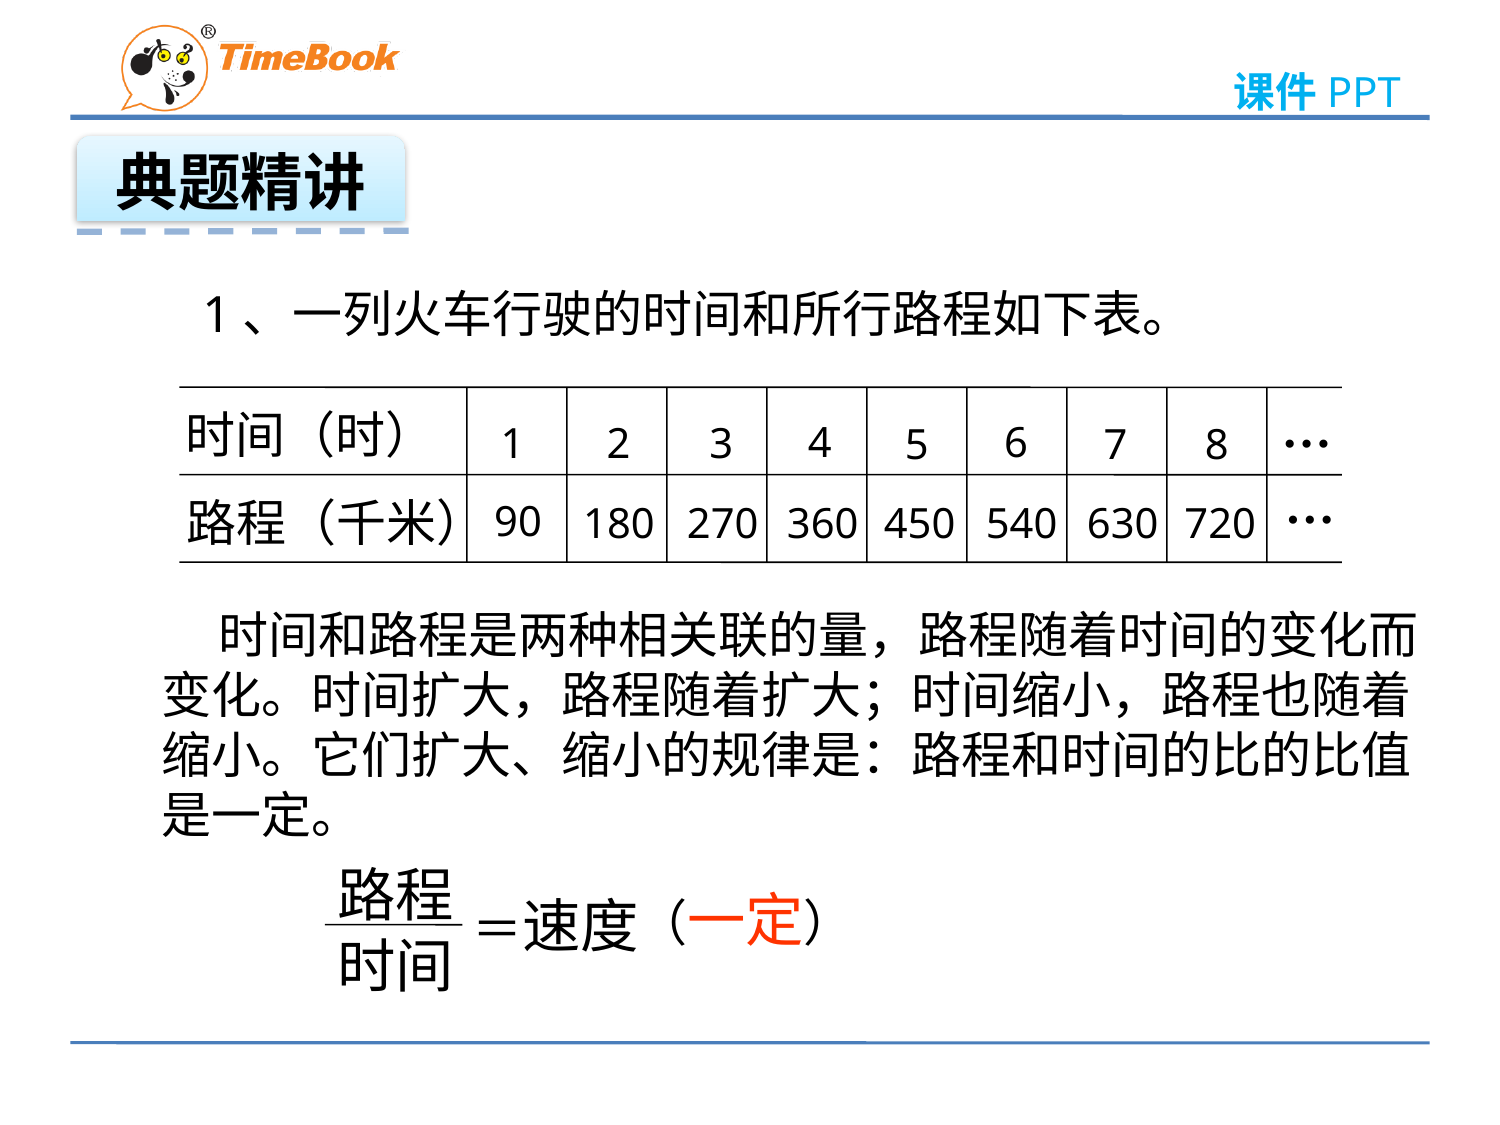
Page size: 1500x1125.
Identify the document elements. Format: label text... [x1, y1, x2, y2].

text_box 1、一列火车行驶的时间和所行路程如下表。 [187, 274, 1263, 350]
text_box （一定） [622, 876, 869, 961]
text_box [169, 386, 1351, 563]
text_box 典题精讲 [76, 135, 406, 222]
text_box ＝速度 [475, 881, 654, 967]
picture [118, 22, 408, 113]
text_box 时间和路程是两种相关联的量，路程随着时间的变化而 变化。时间扩大，路程随着扩大；时间缩小，路程也随着 缩小。它们扩大、缩小的规律是：路程和时间的比的比值 是一定。 [146, 596, 1434, 851]
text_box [322, 849, 470, 1007]
